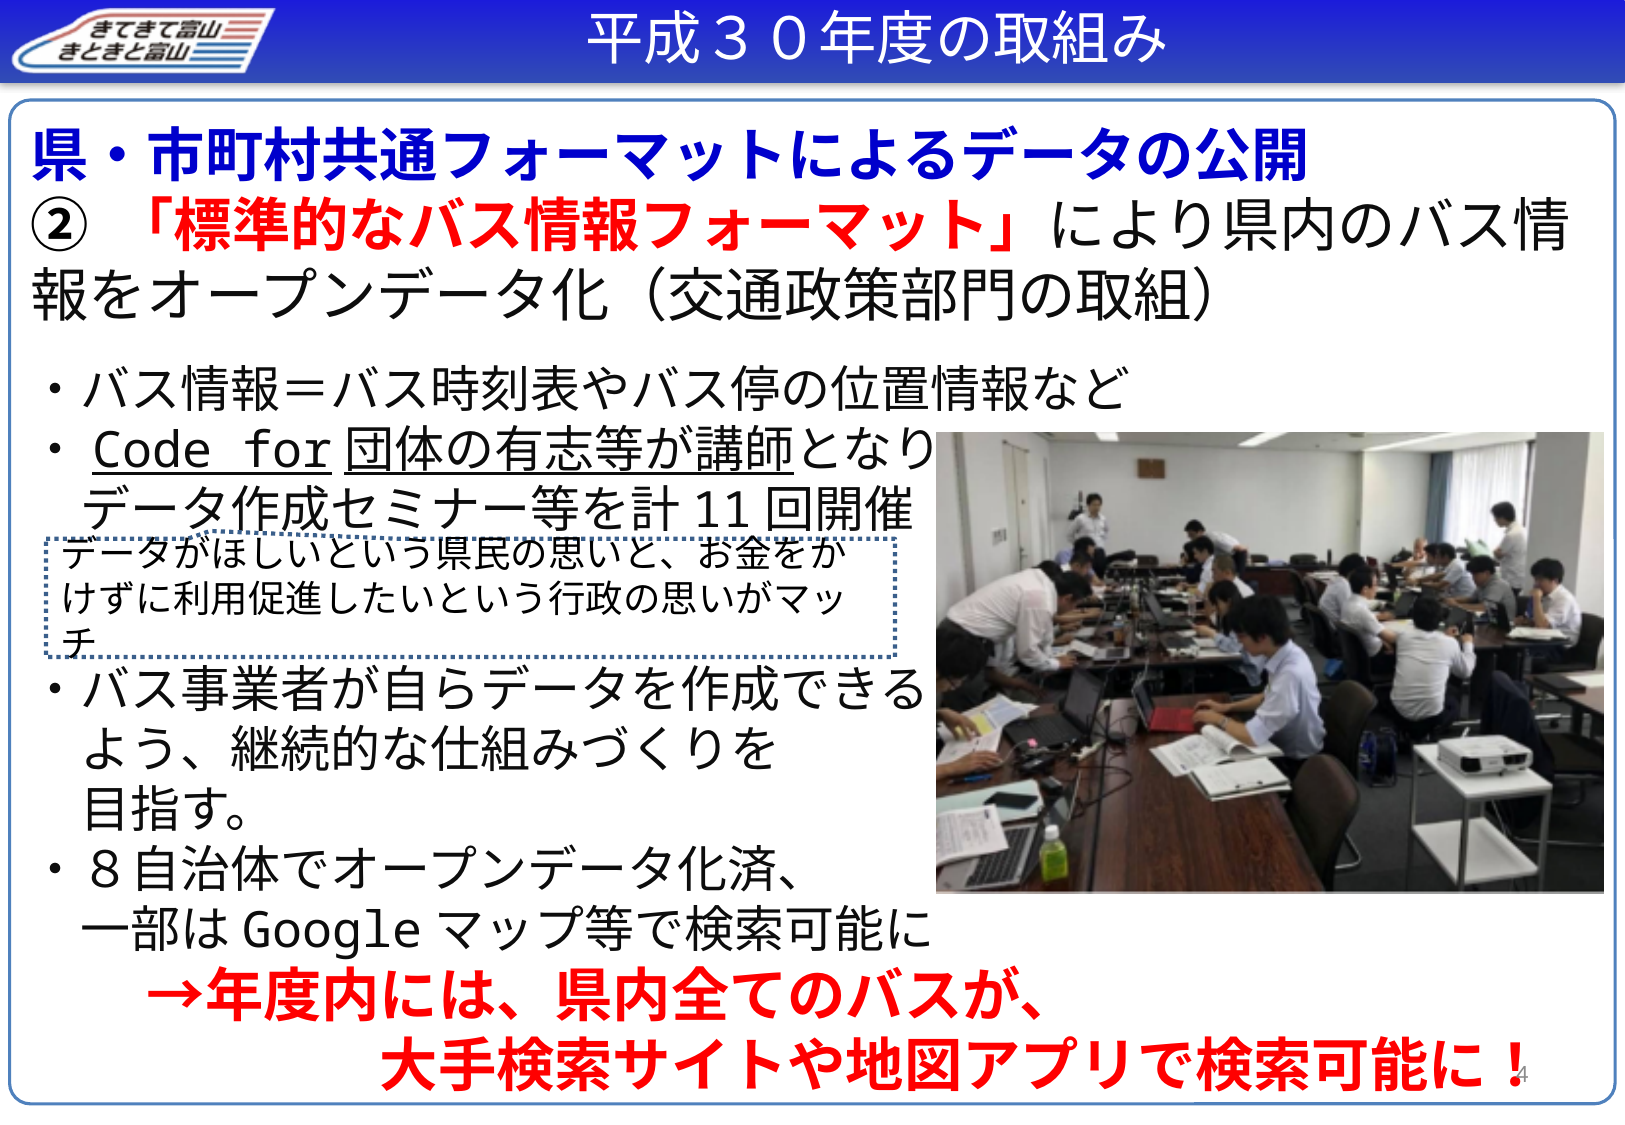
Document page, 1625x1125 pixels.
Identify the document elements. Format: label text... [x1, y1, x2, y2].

picture [936, 432, 1604, 894]
slide_number 4 [1164, 1042, 1544, 1103]
text_box 平成３０年度の取組み [291, 0, 1625, 83]
picture [0, 0, 288, 86]
text_box 県・市町村共通フォーマットによるデータの公開 ② 「標準的なバス情報フォーマット」により県内のバス情報をオープンデータ化（交通政策部門の取組） ・バス情報＝バス時刻表やバス停の位置情報など ・Code for団体の有志等が講師となり、 データ作成セミナー等を計11回開催 ・バス事業者が自らデータを作成できる よう、継続的な仕組みづくりを 目指す。 ・８自治体でオープンデータ化済、 一部はGoogleマップ等で検索可能に →年度内には、県内全てのバスが、 大手検索サイトや地図アプリで検索可能に！ [7, 97, 1618, 1106]
text_box データがほしいという県民の思いと、お金をかけずに利用促進したいという行政の思いがマッチ [43, 528, 898, 660]
